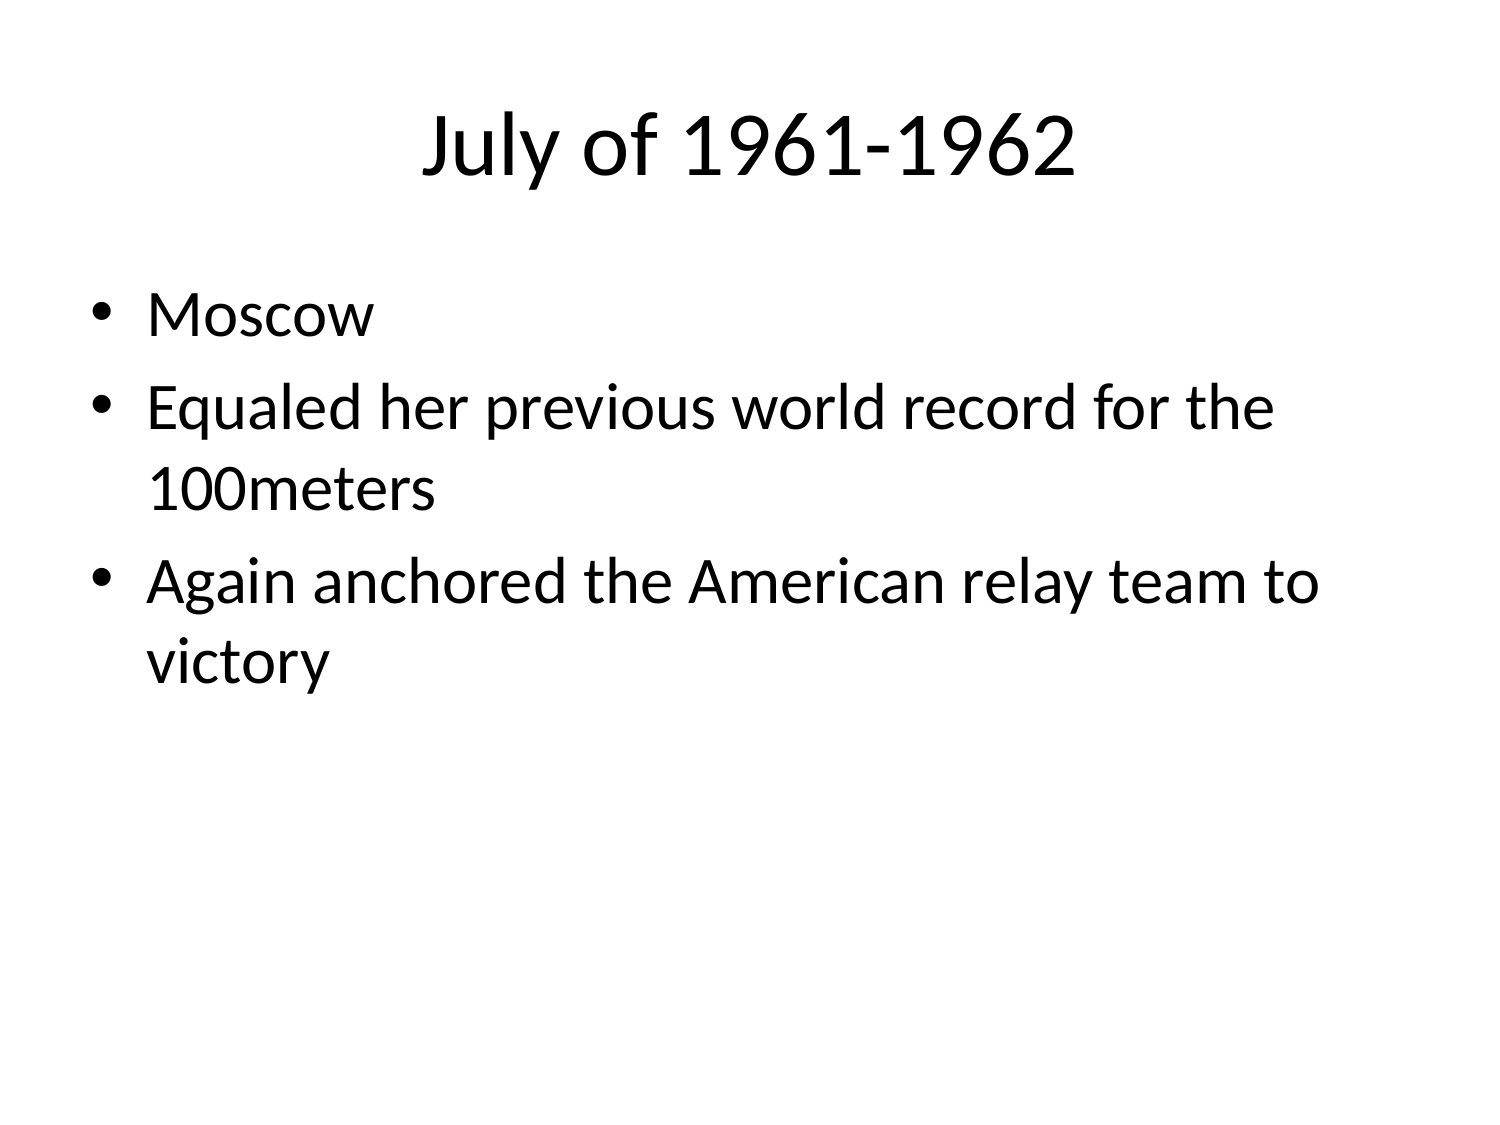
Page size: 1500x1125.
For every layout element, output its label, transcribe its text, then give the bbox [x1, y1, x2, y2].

list Moscow Equaled her previous world record for the 100meters Again anchored the American relay team to victory [75, 262, 1425, 1005]
title July of 1961-1962 [75, 45, 1425, 233]
